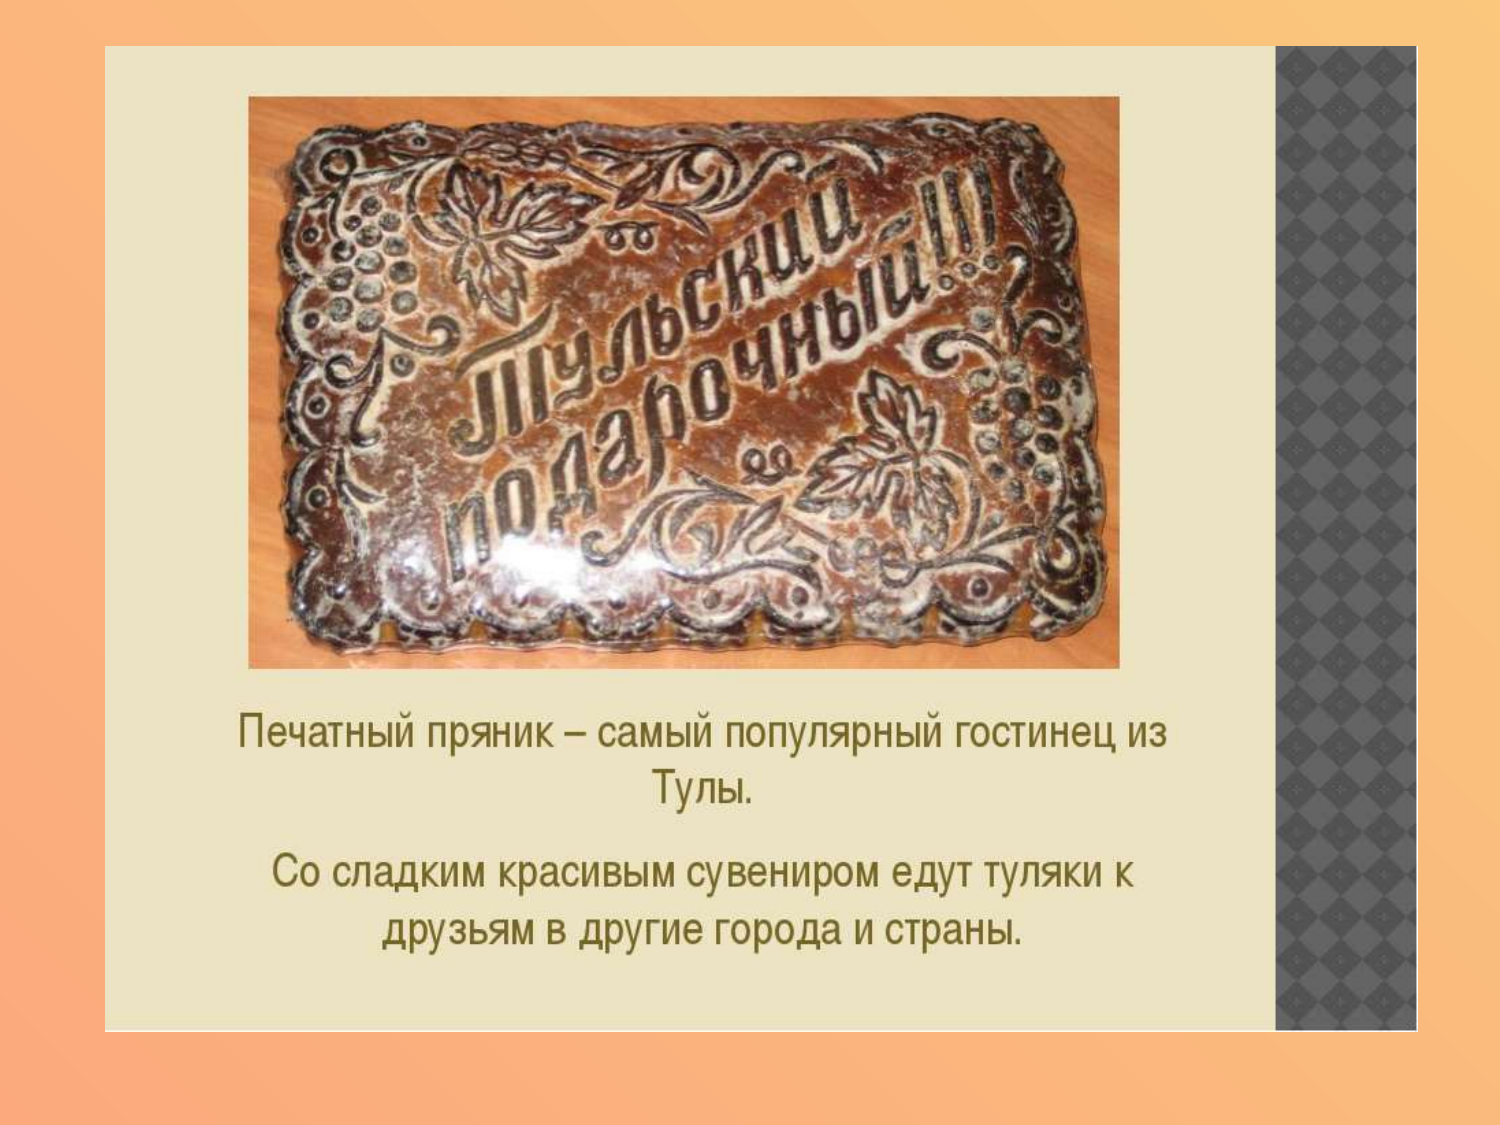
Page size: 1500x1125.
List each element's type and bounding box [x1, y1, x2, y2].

list [105, 46, 1419, 1032]
